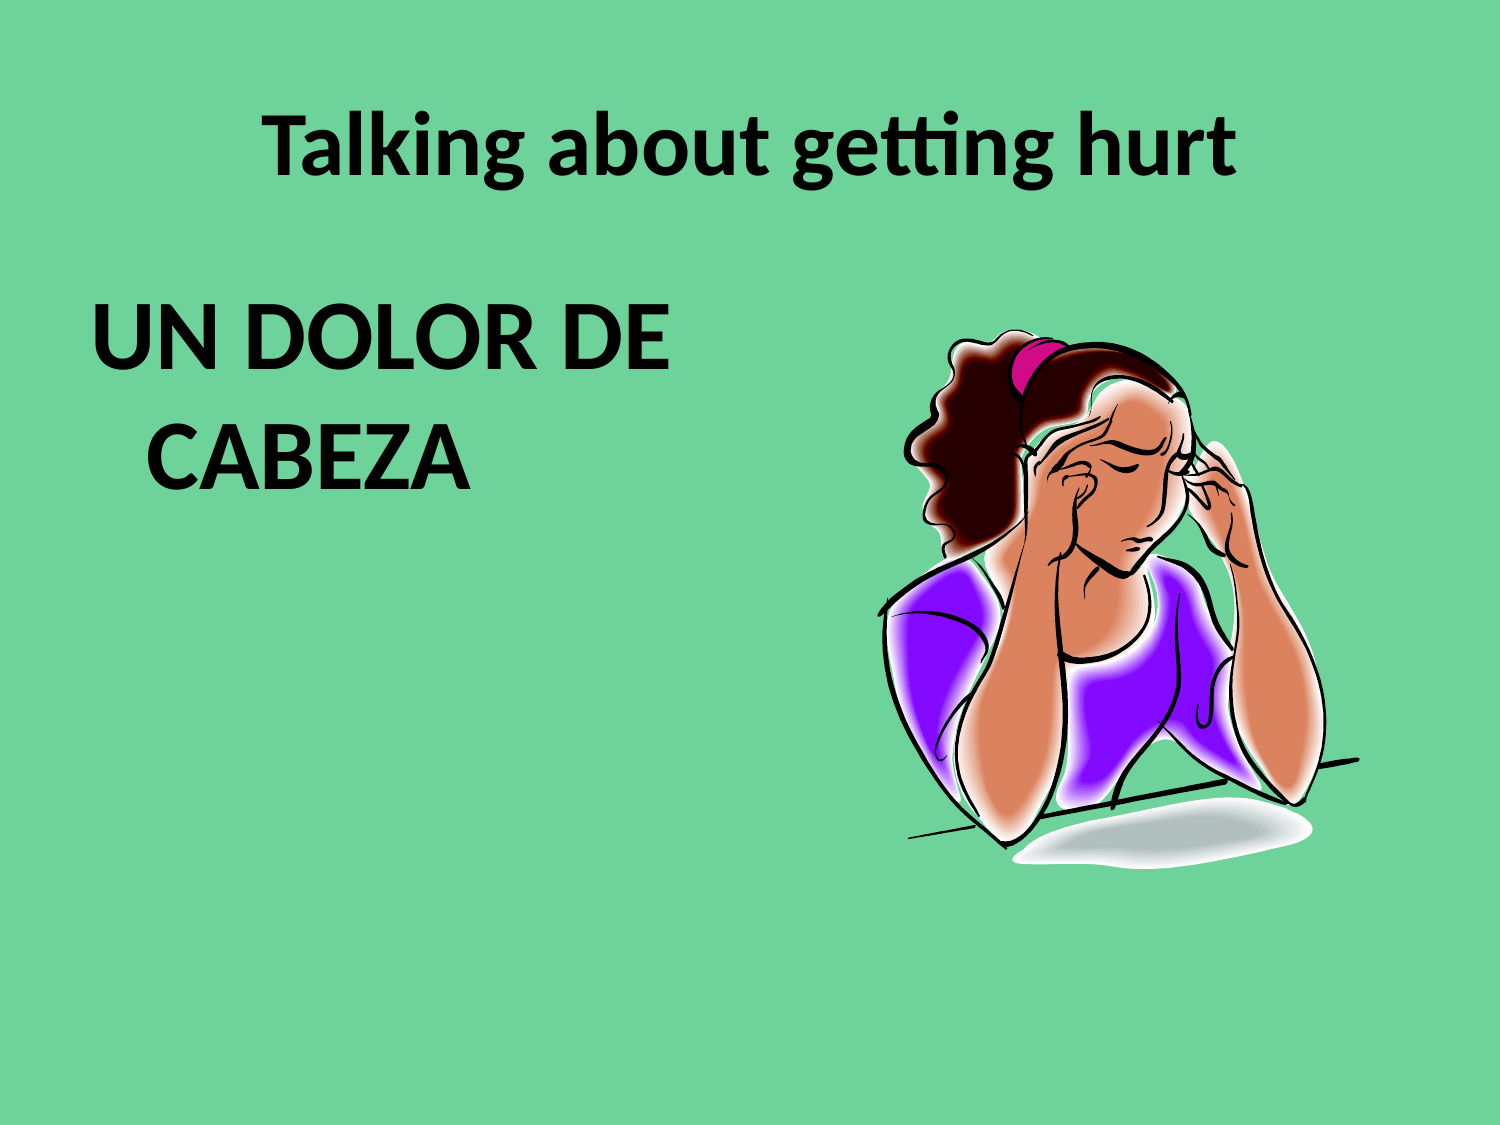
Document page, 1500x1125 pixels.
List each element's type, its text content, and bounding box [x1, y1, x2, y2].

list UN DOLOR DE CABEZA [75, 262, 738, 1005]
picture [874, 324, 1360, 876]
title Talking about getting hurt [75, 45, 1425, 233]
